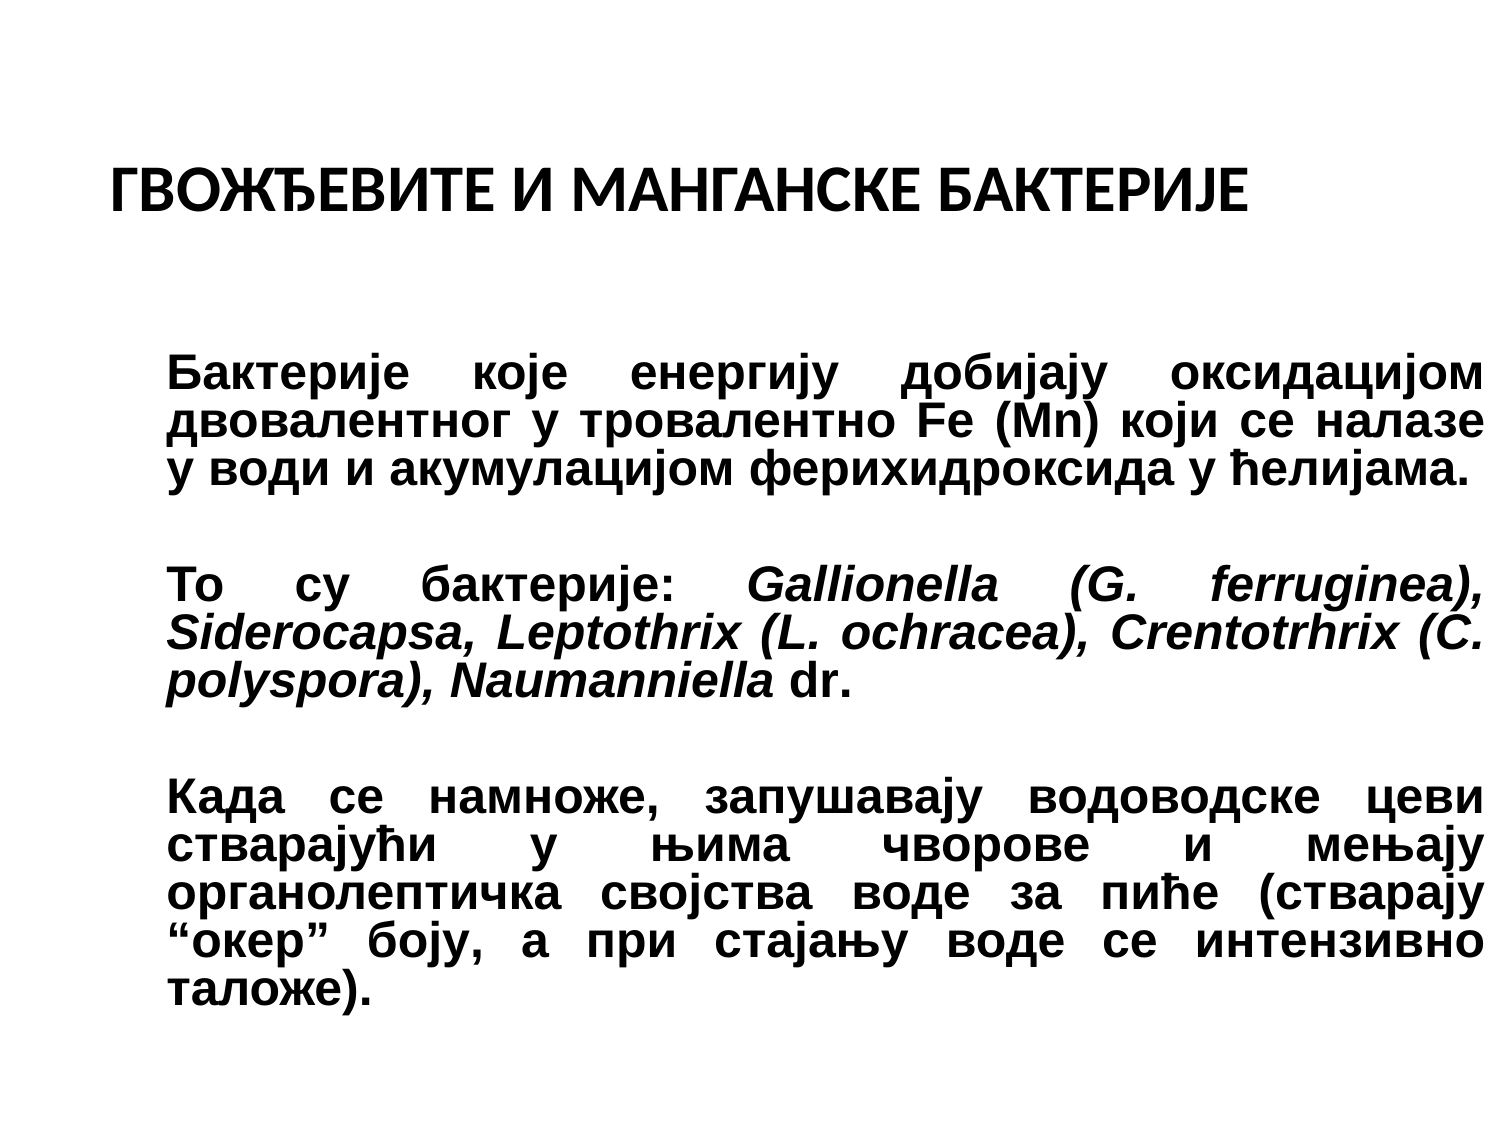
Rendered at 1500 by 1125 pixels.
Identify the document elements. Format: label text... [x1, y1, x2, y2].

title ГВОЖЂЕВИТЕ И МАНГАНСКЕ БАКТЕРИЈЕ [0, 124, 1361, 244]
list Бактерије које енергију добијају оксидацијом двовалентног у тровалентно Fe (Mn) који се налазе у води и акумулацијом ферихидроксида у ћелијама. То су бактерије: Gallionella (G. ferruginea), Siderocapsa, Leptothrix (L. ochracea), Crentotrhrix (C. polyspora), Naumanniella dr. Када се намноже, запушавају водоводске цеви стварајући у њима чворове и мењају органолептичка својства воде за пиће (стварају “окер” боју, а при стајању воде се интензивно таложе). [94, 343, 1500, 1048]
